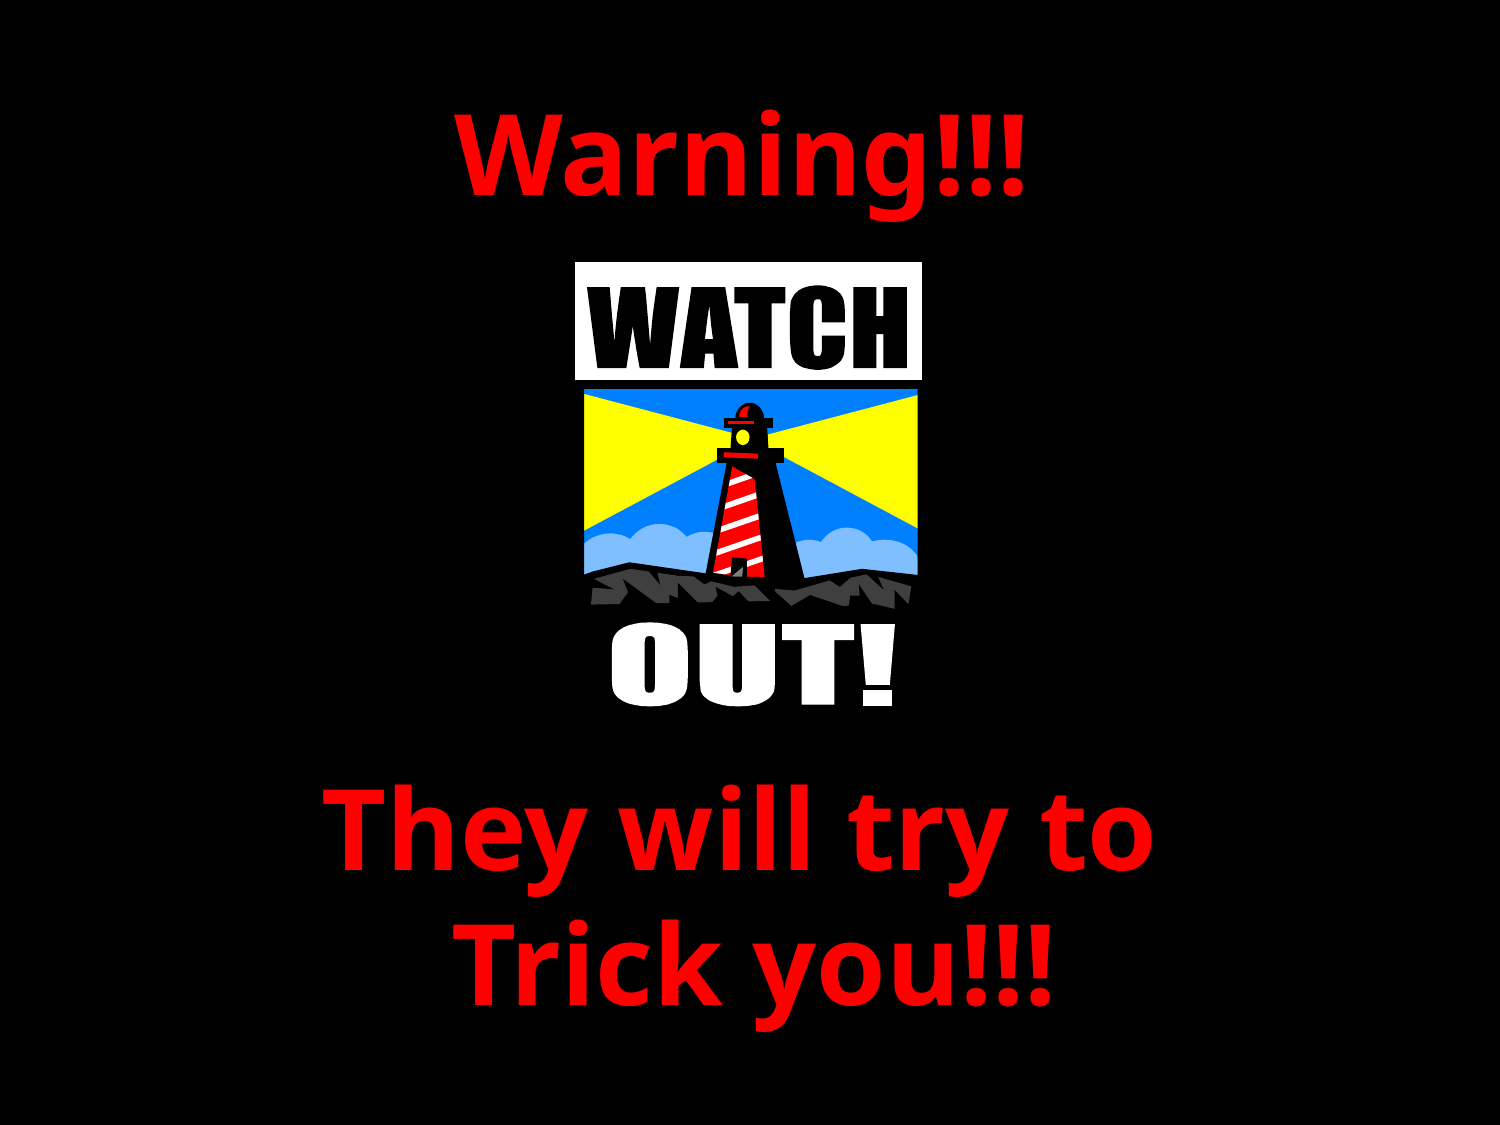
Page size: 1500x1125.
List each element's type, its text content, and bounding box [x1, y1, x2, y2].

picture [574, 262, 927, 725]
text_box They will try to Trick you!!! [306, 749, 1203, 1035]
text_box Warning!!! [439, 74, 1046, 225]
